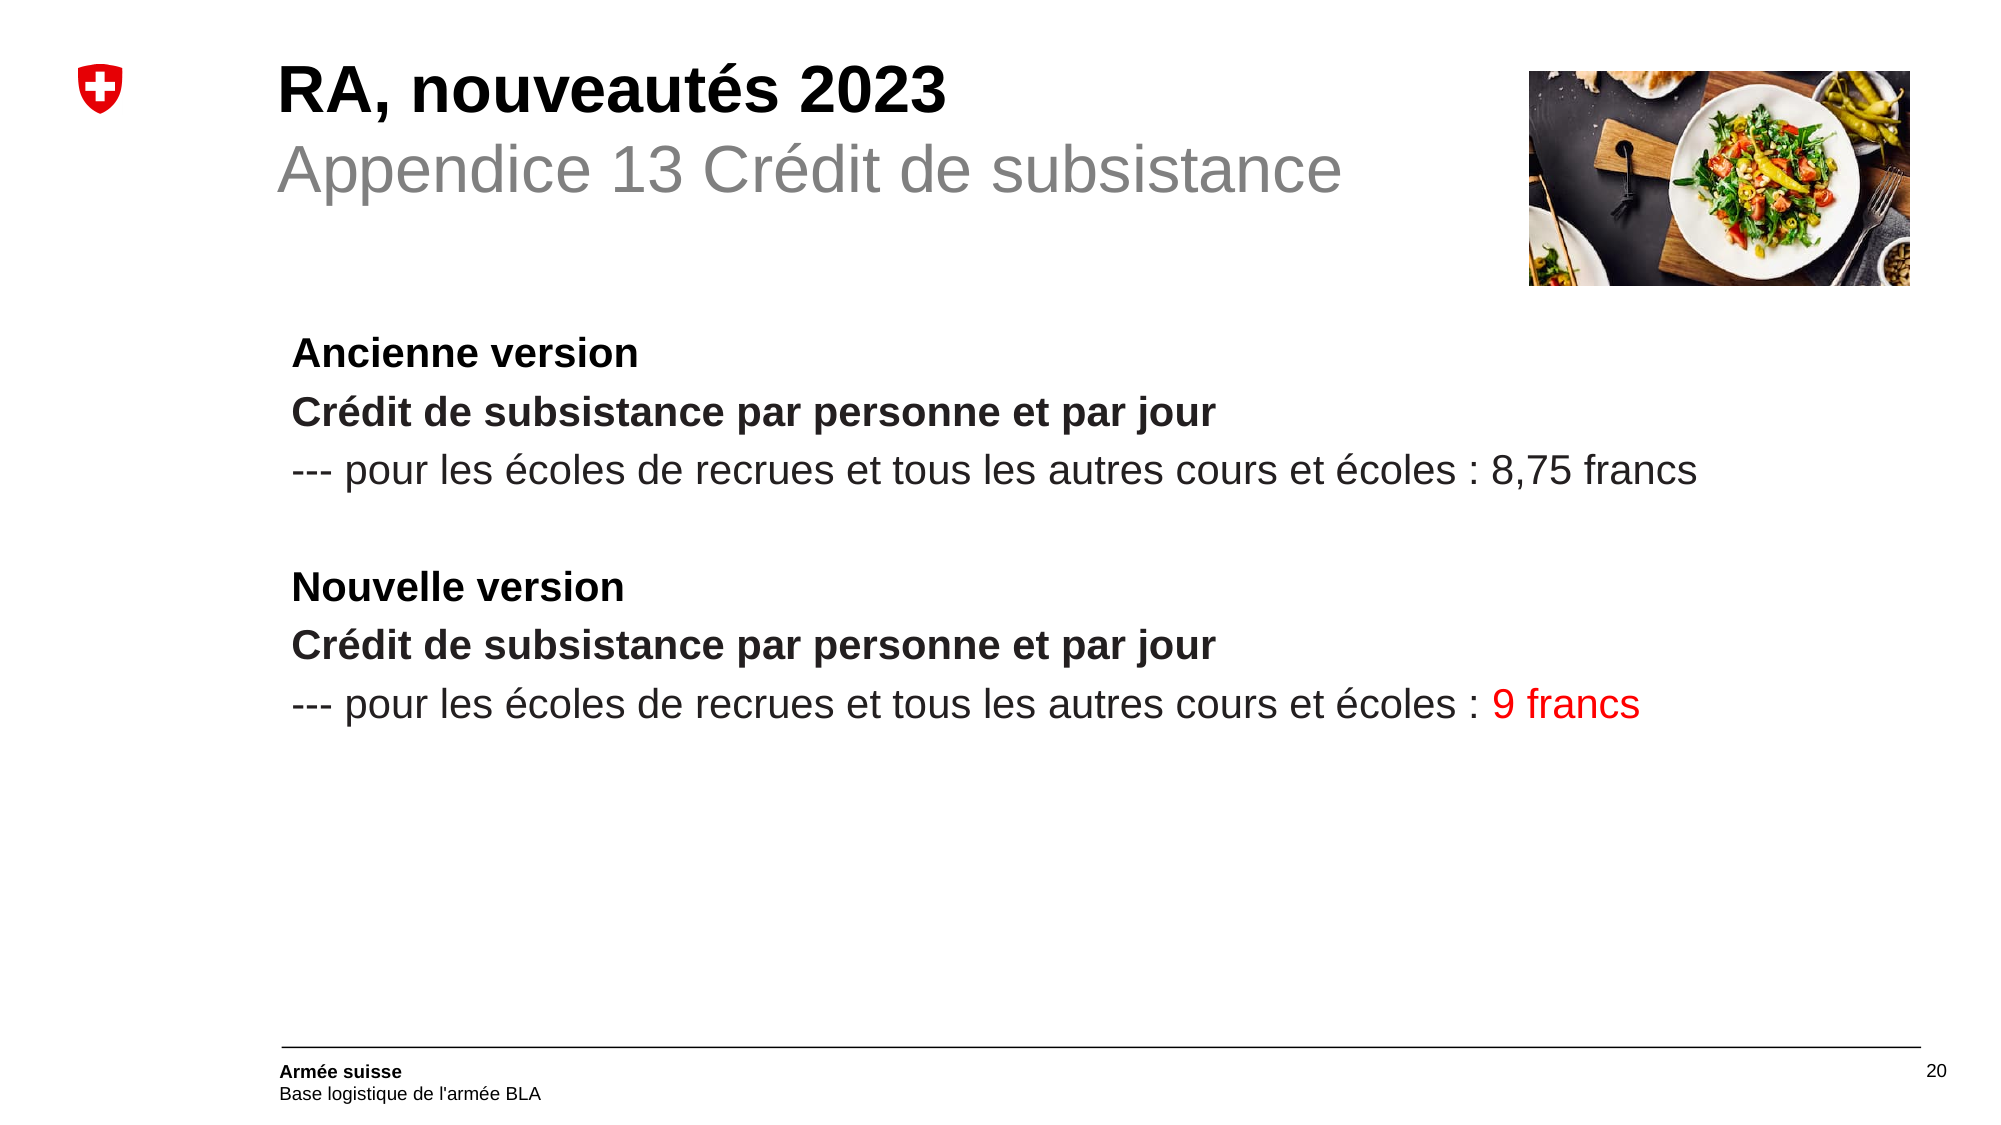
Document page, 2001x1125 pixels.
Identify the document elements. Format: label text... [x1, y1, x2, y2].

picture [1529, 71, 1910, 286]
list Ancienne version Crédit de subsistance par personne et par jour --- pour les écoles de recrues et tous les autres cours et écoles : 8,75 francs Nouvelle version Crédit de subsistance par personne et par jour --- pour les écoles de recrues et tous les autres cours et écoles : 9 francs [290, 326, 1910, 983]
title RA, nouveautés 2023 Appendice 13 Crédit de subsistance [277, 45, 1910, 209]
picture [78, 64, 123, 115]
